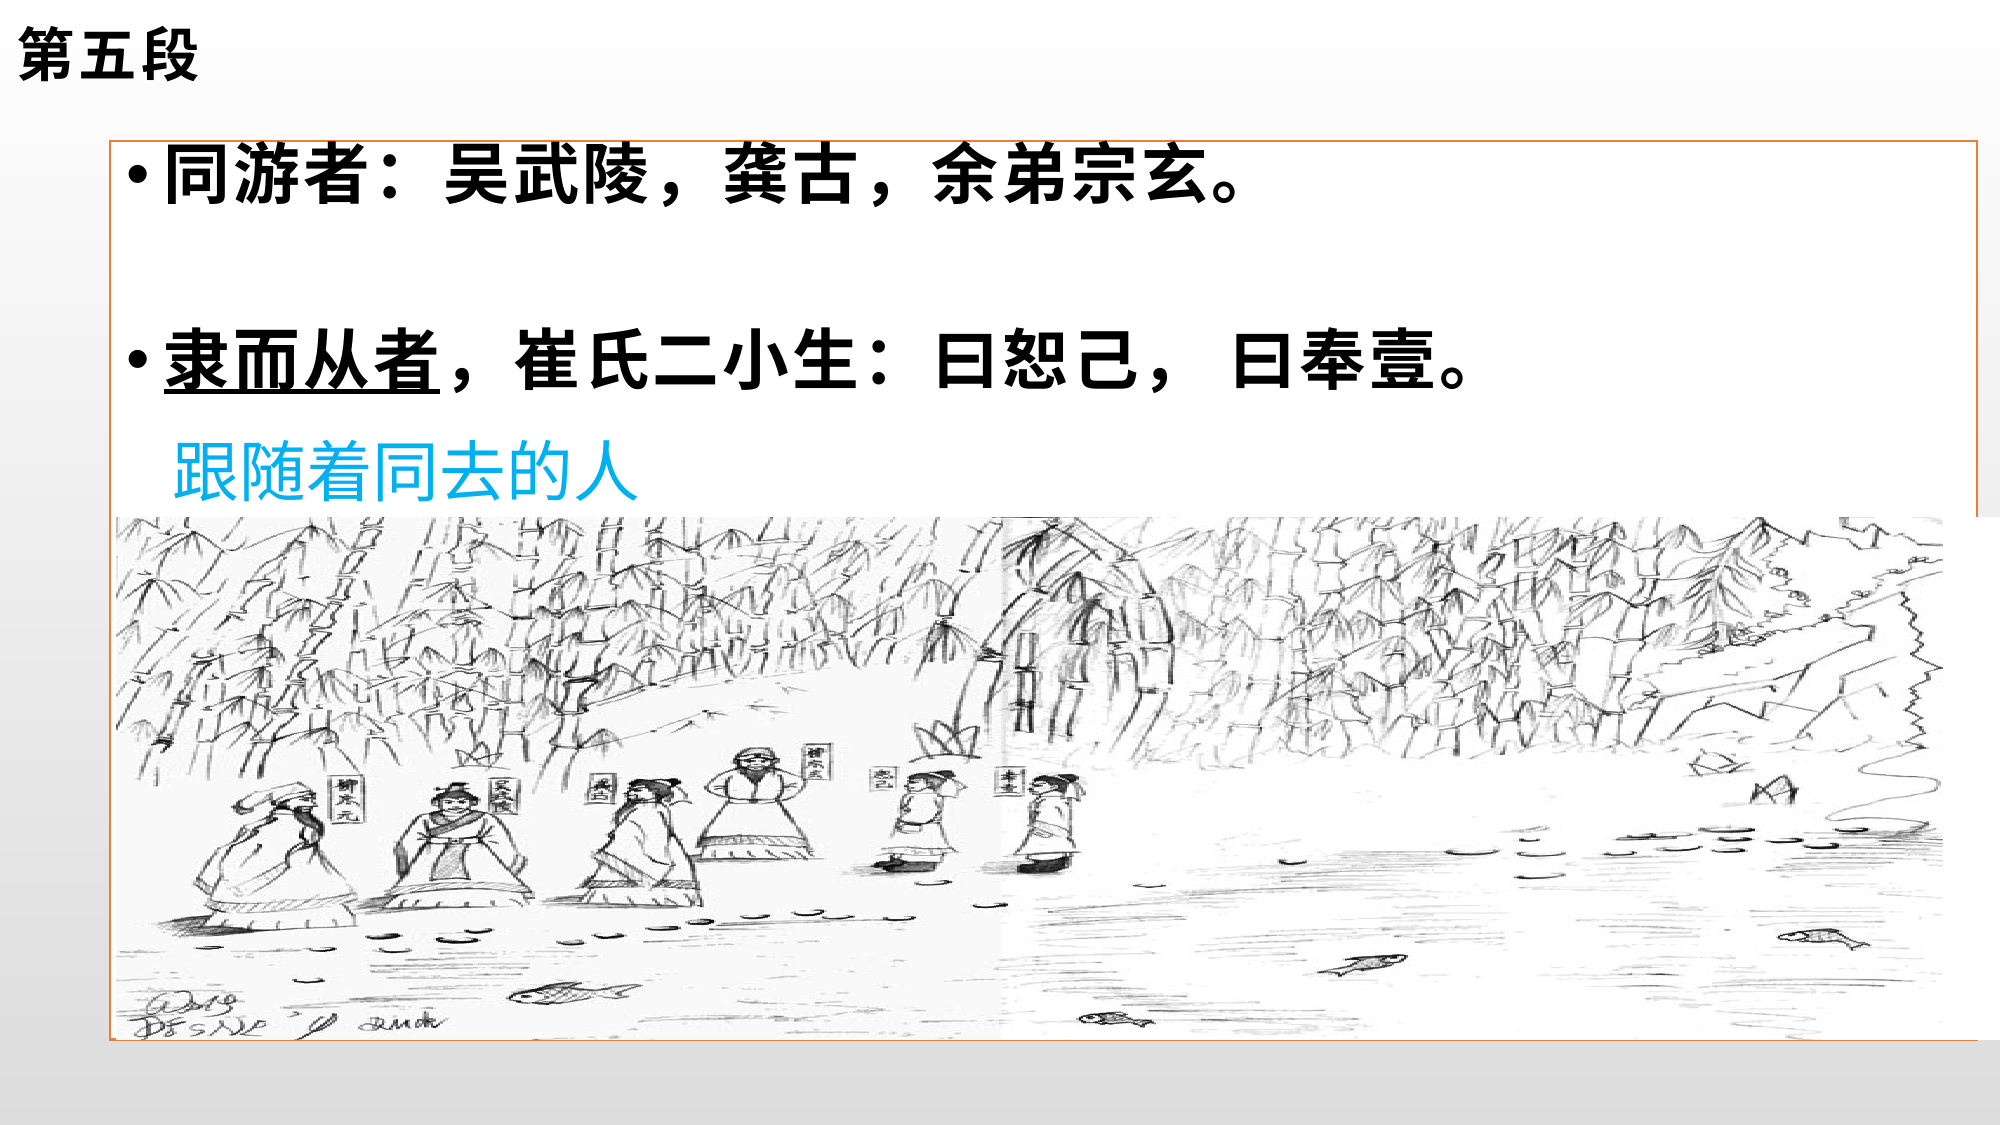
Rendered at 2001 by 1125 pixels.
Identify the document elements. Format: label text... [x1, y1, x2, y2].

picture [116, 517, 2000, 1040]
text_box 跟随着同去的人 [157, 422, 658, 517]
list 同游者：吴武陵，龚古，余弟宗玄。 隶而从者，崔氏二小生：曰恕己， 曰奉壹。 [109, 140, 1978, 1041]
title 第五段 [0, 0, 370, 107]
